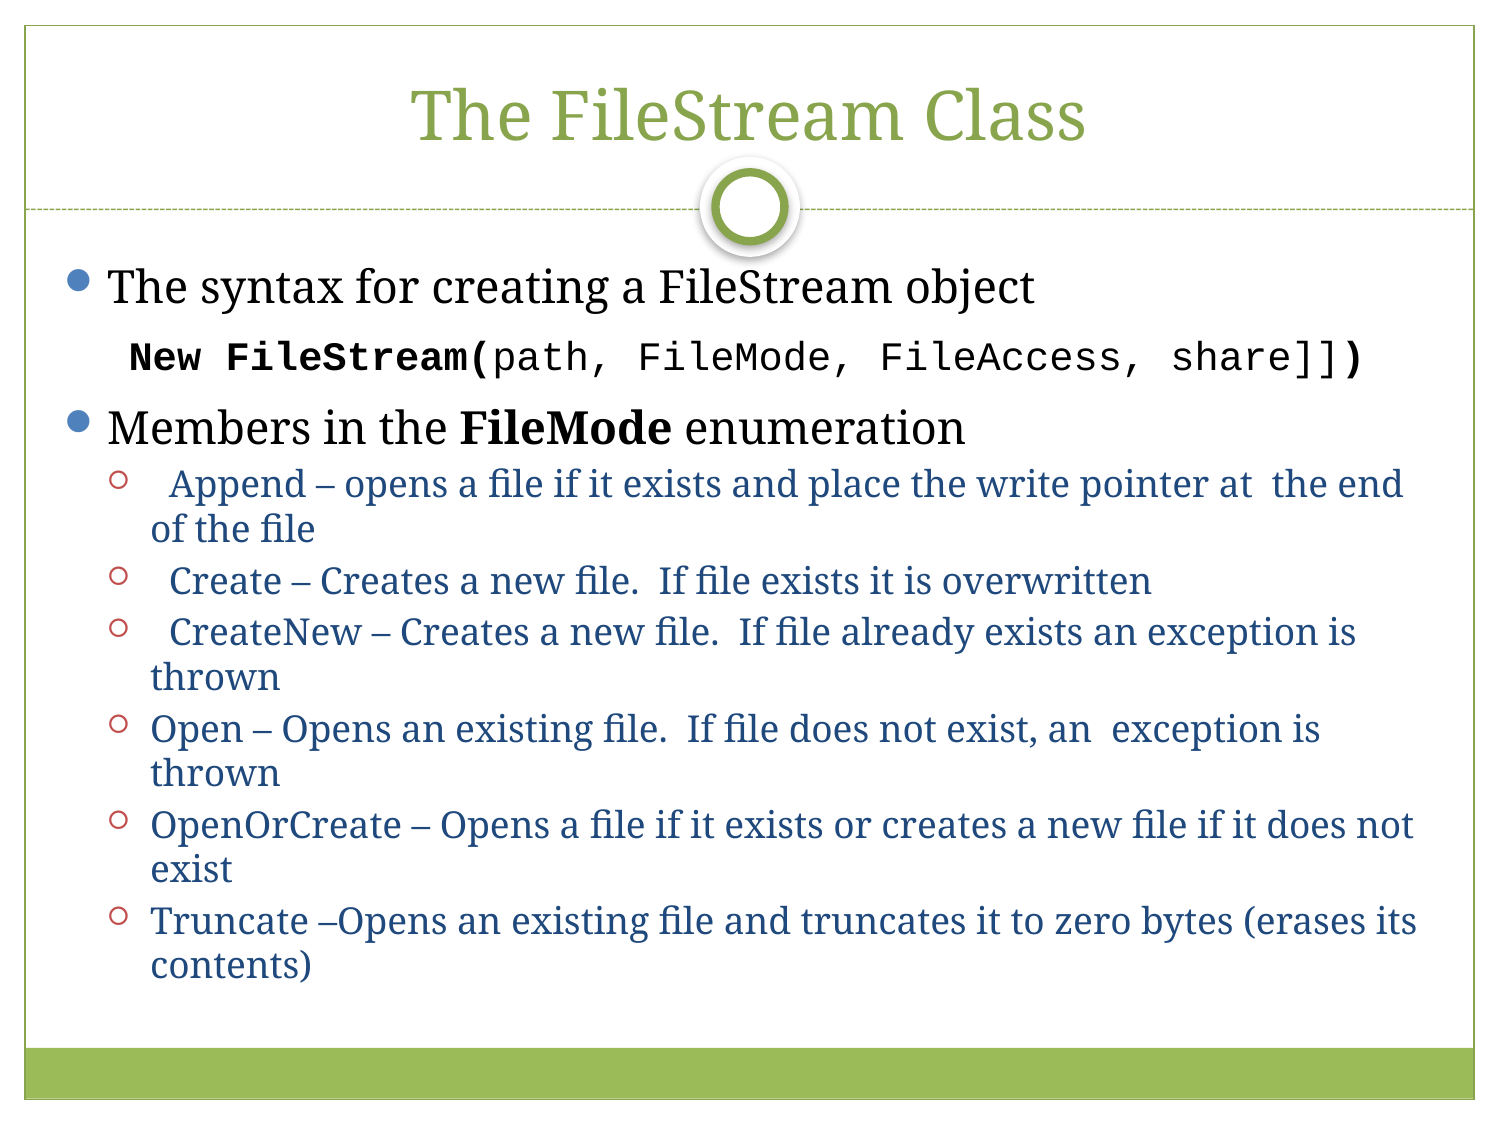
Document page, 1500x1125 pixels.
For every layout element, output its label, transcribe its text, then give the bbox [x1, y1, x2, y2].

title The FileStream Class [49, 37, 1450, 162]
list The syntax for creating a FileStream object New FileStream(path, FileMode, FileAccess, share]]) Members in the FileMode enumeration Append – opens a file if it exists and place the write pointer at the end of the file Create – Creates a new file. If file exists it is overwritten CreateNew – Creates a new file. If file already exists an exception is thrown Open – Opens an existing file. If file does not exist, an exception is thrown OpenOrCreate – Opens a file if it exists or creates a new file if it does not exist Truncate –Opens an existing file and truncates it to zero bytes (erases its contents) [49, 250, 1445, 1001]
